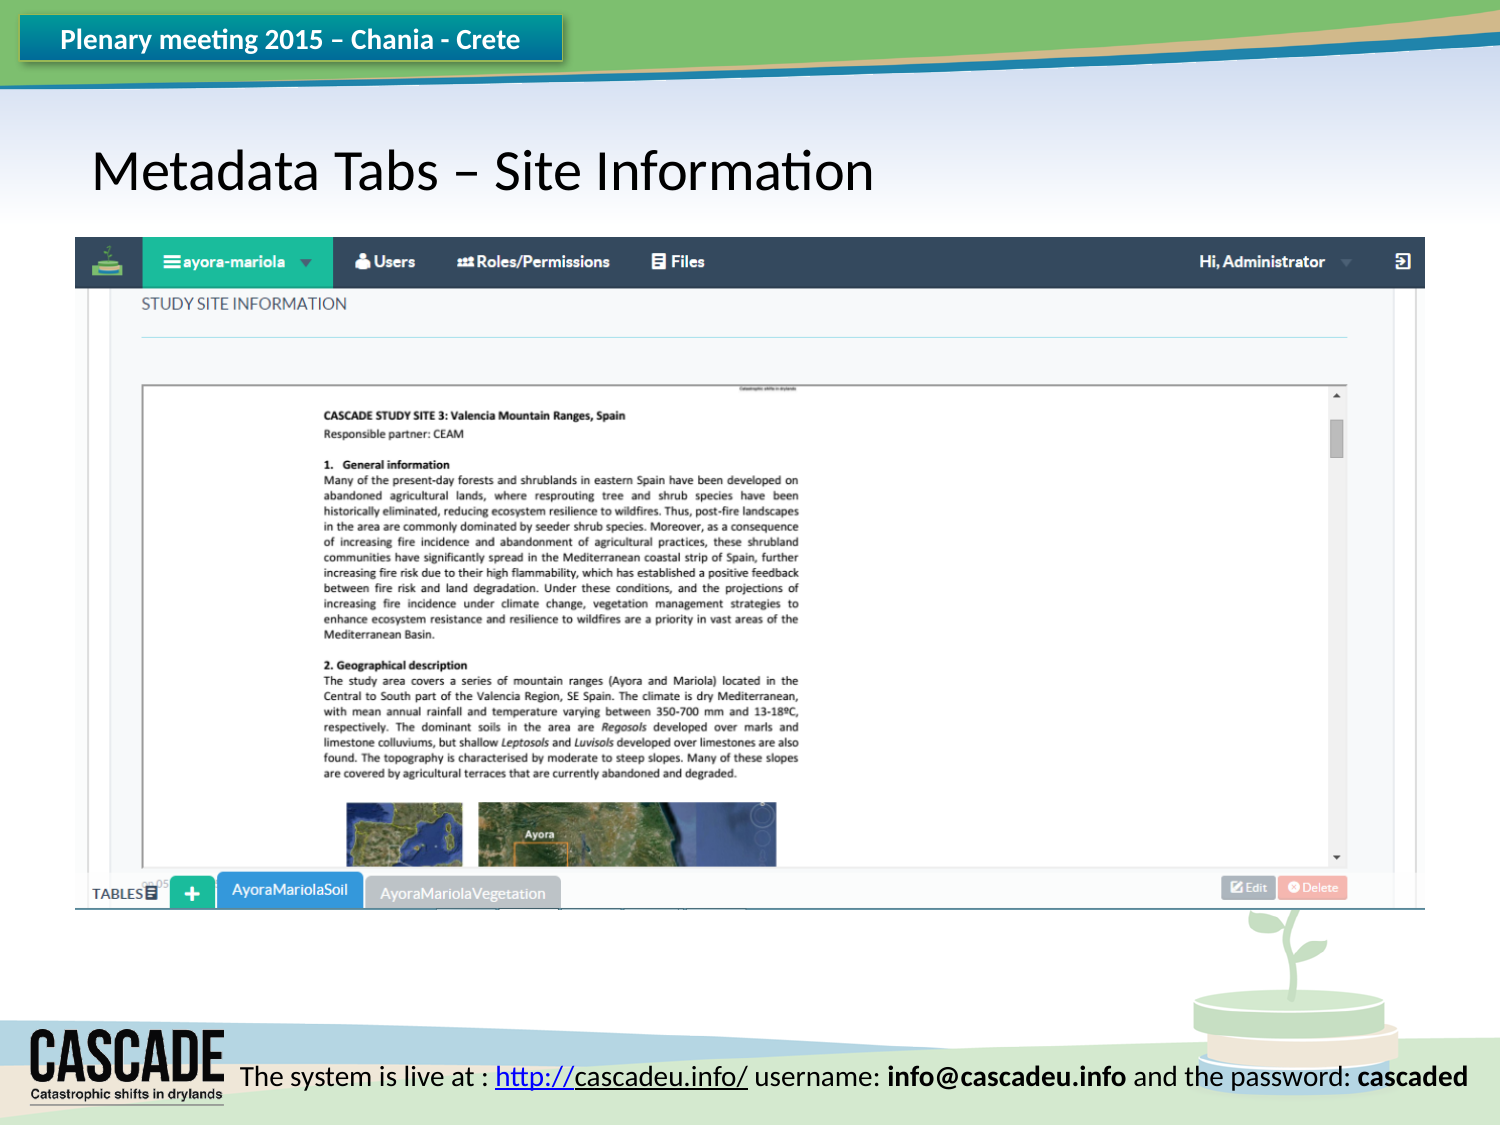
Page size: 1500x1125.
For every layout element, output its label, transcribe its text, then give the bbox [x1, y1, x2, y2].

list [74, 237, 1426, 911]
picture [29, 1029, 224, 1106]
text_box Metadata Tabs – Site Information [76, 125, 891, 210]
text_box The system is live at : http://cascadeu.info/ username: info@cascadeu.info and the password: cascaded [224, 1049, 1488, 1100]
picture [0, 0, 1500, 90]
